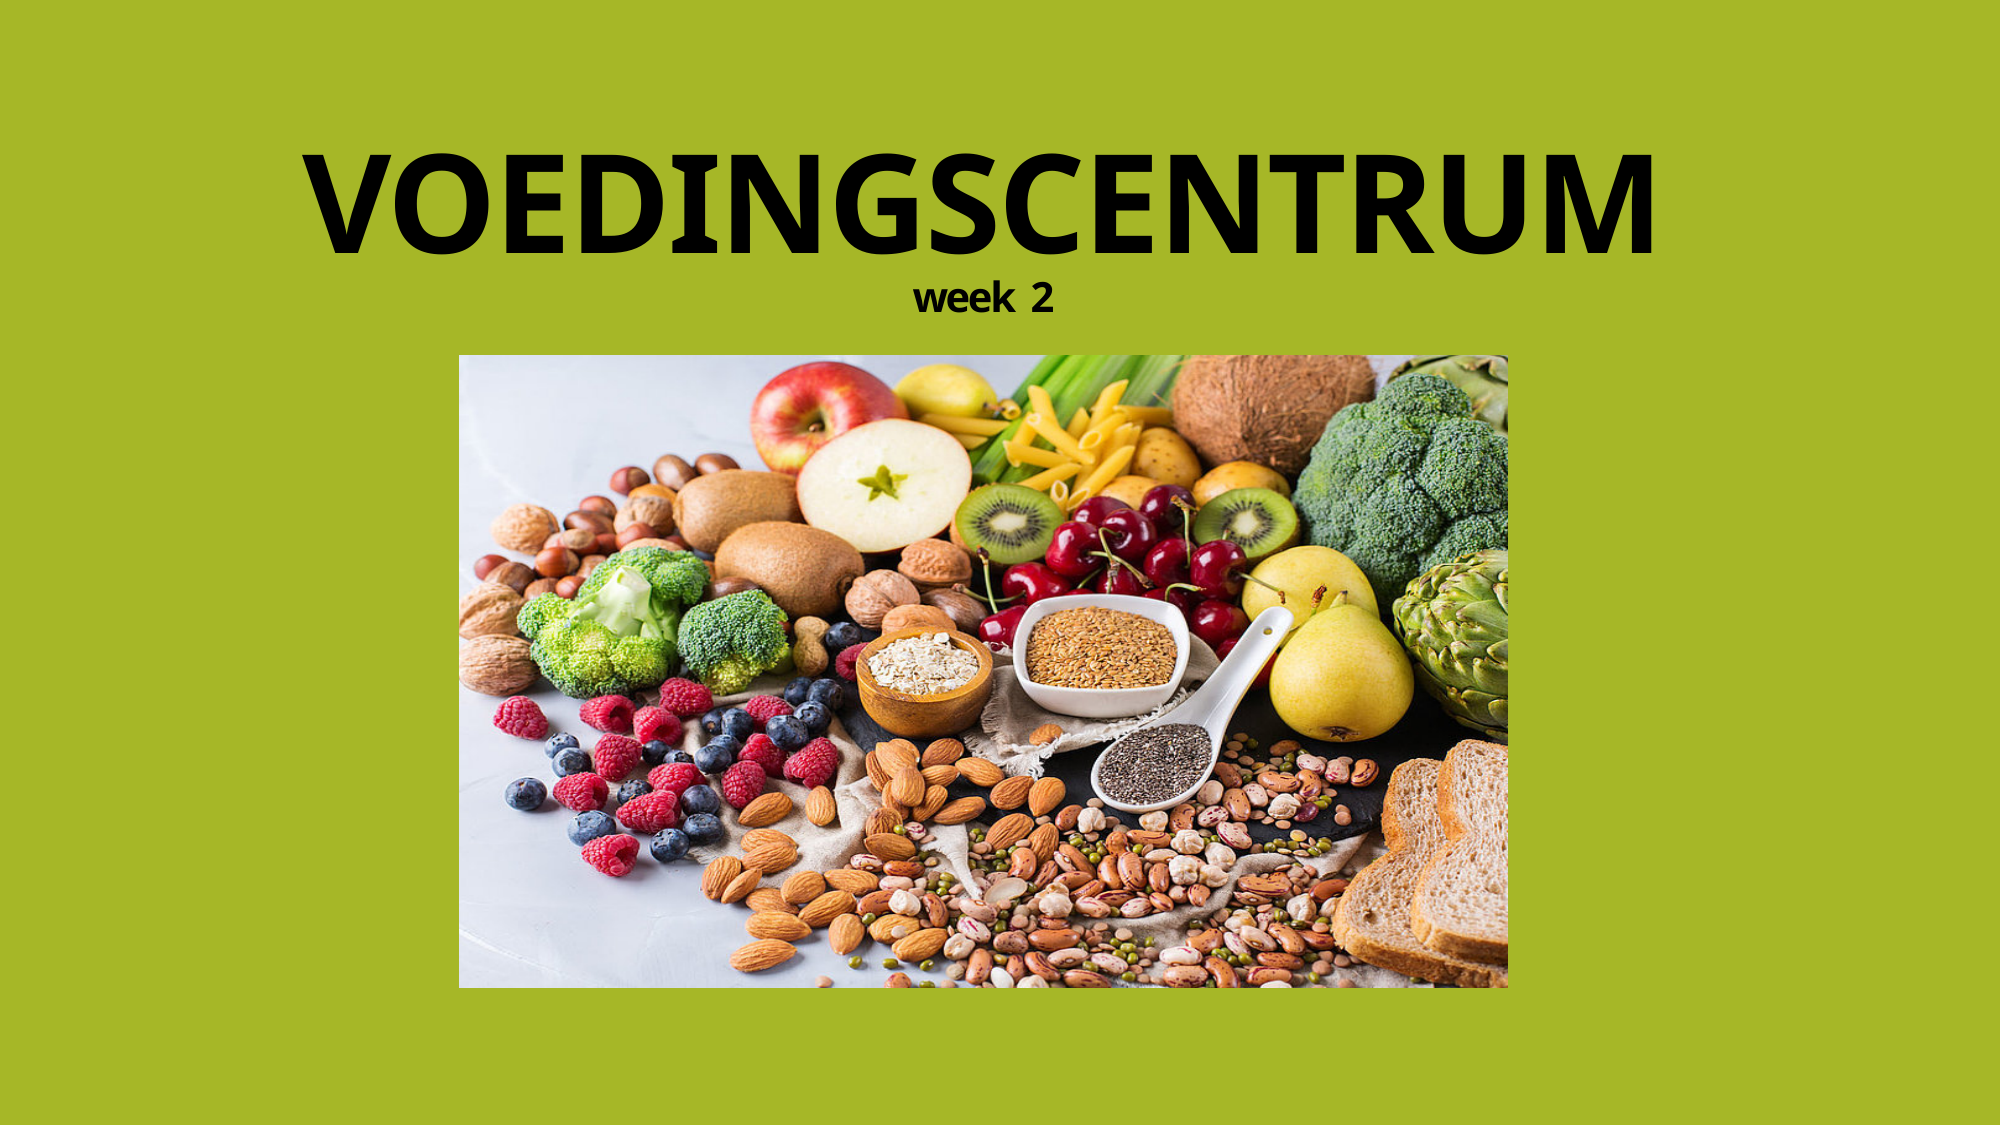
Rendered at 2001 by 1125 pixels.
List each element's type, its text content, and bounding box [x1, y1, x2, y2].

picture [459, 355, 1508, 989]
title VOEDINGSCENTRUM week 2 [98, 126, 1868, 328]
